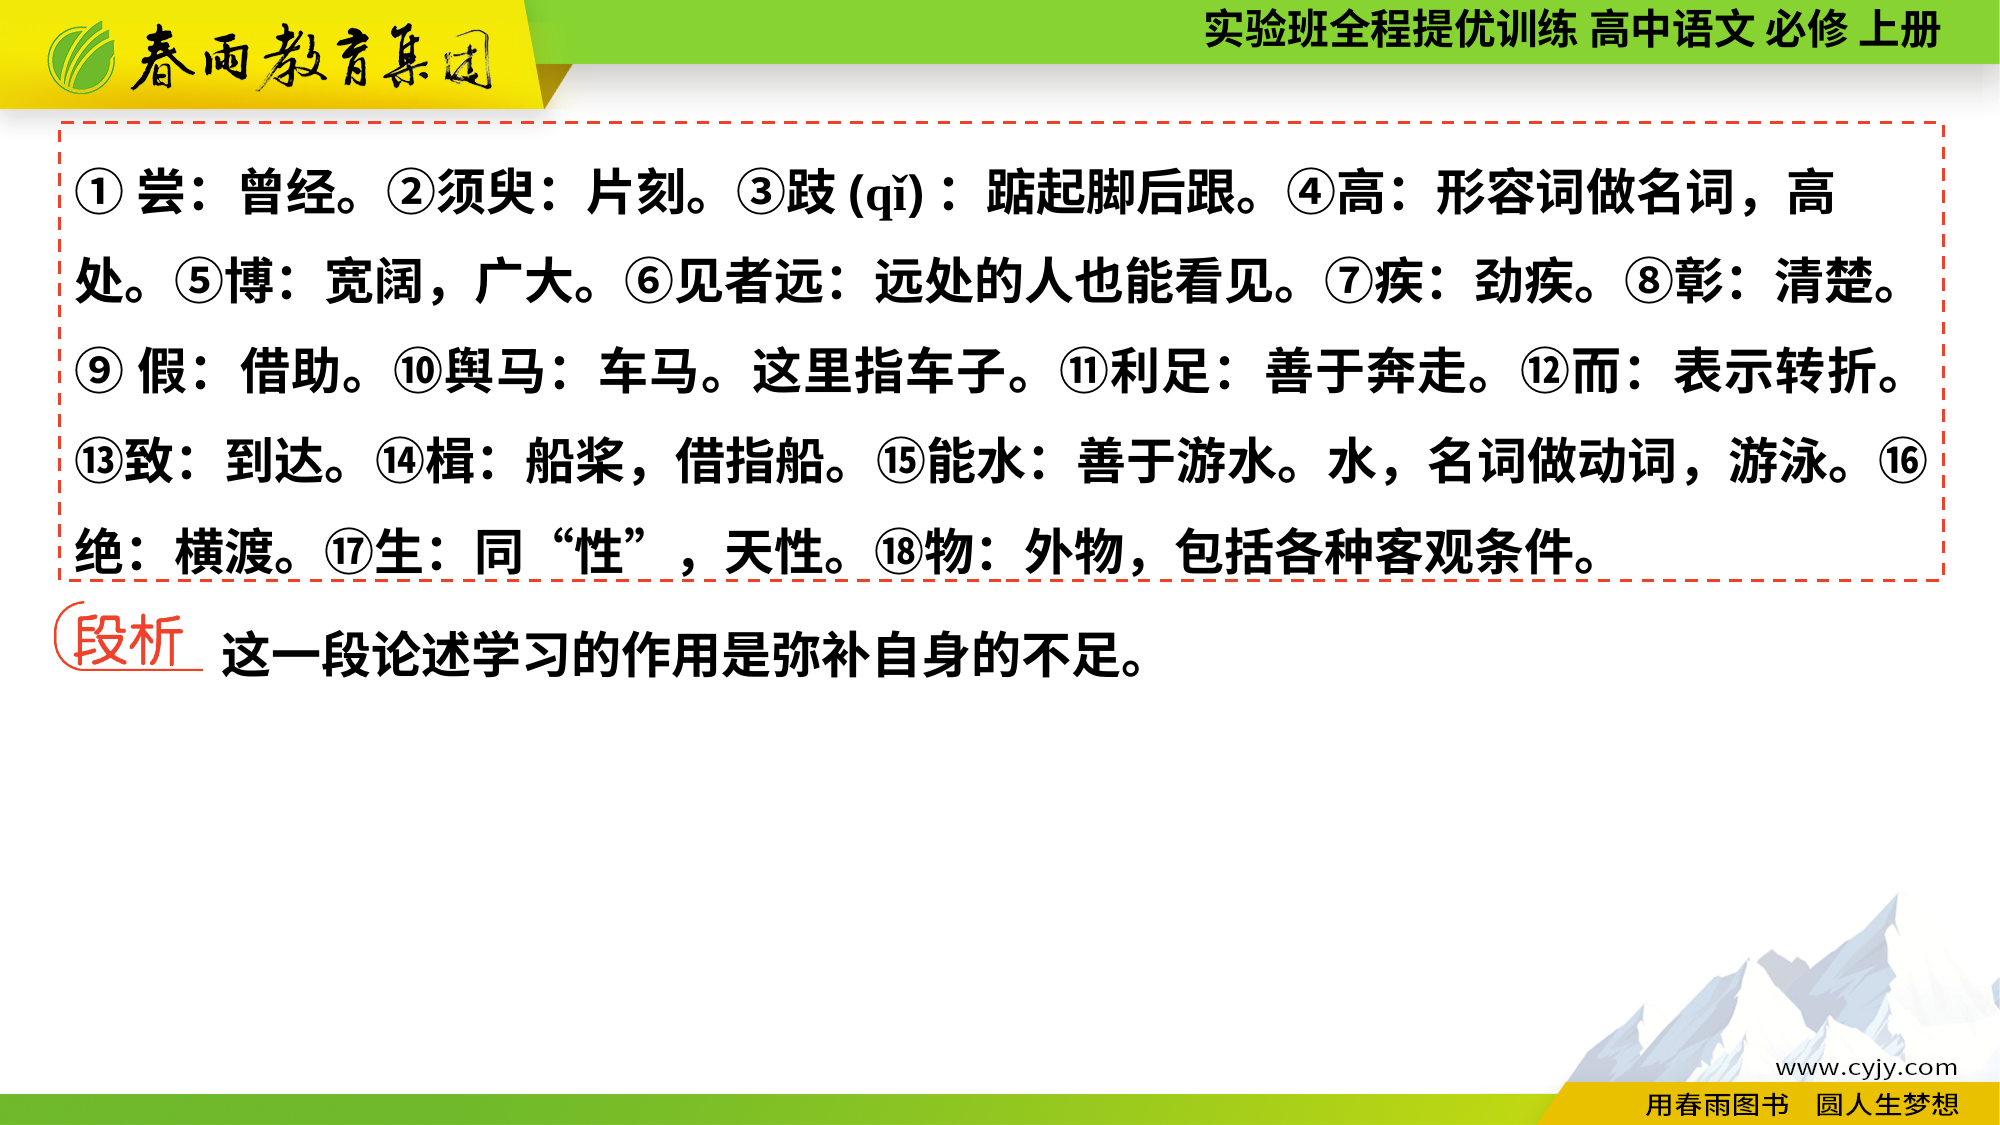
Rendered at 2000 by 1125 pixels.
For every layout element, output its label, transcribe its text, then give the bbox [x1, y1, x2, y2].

picture [0, 0, 2000, 1125]
text_box 这一段论述学习的作用是弥补自身的不足。 [59, 586, 1944, 692]
list ①尝：曾经。②须臾：片刻。③跂(qǐ)：踮起脚后跟。④高：形容词做名词，高处。⑤博：宽阔，广大。⑥见者远：远处的人也能看见。⑦疾：劲疾。⑧彰：清楚。 ⑨假：借助。⑩舆马：车马。这里指车子。⑪利足：善于奔走。⑫而：表示转折。⑬致：到达。⑭楫：船桨，借指船。⑮能水：善于游水。水，名词做动词，游泳。⑯绝：横渡。⑰生：同“性”，天性。⑱物：外物，包括各种客观条件。 [59, 122, 1944, 581]
